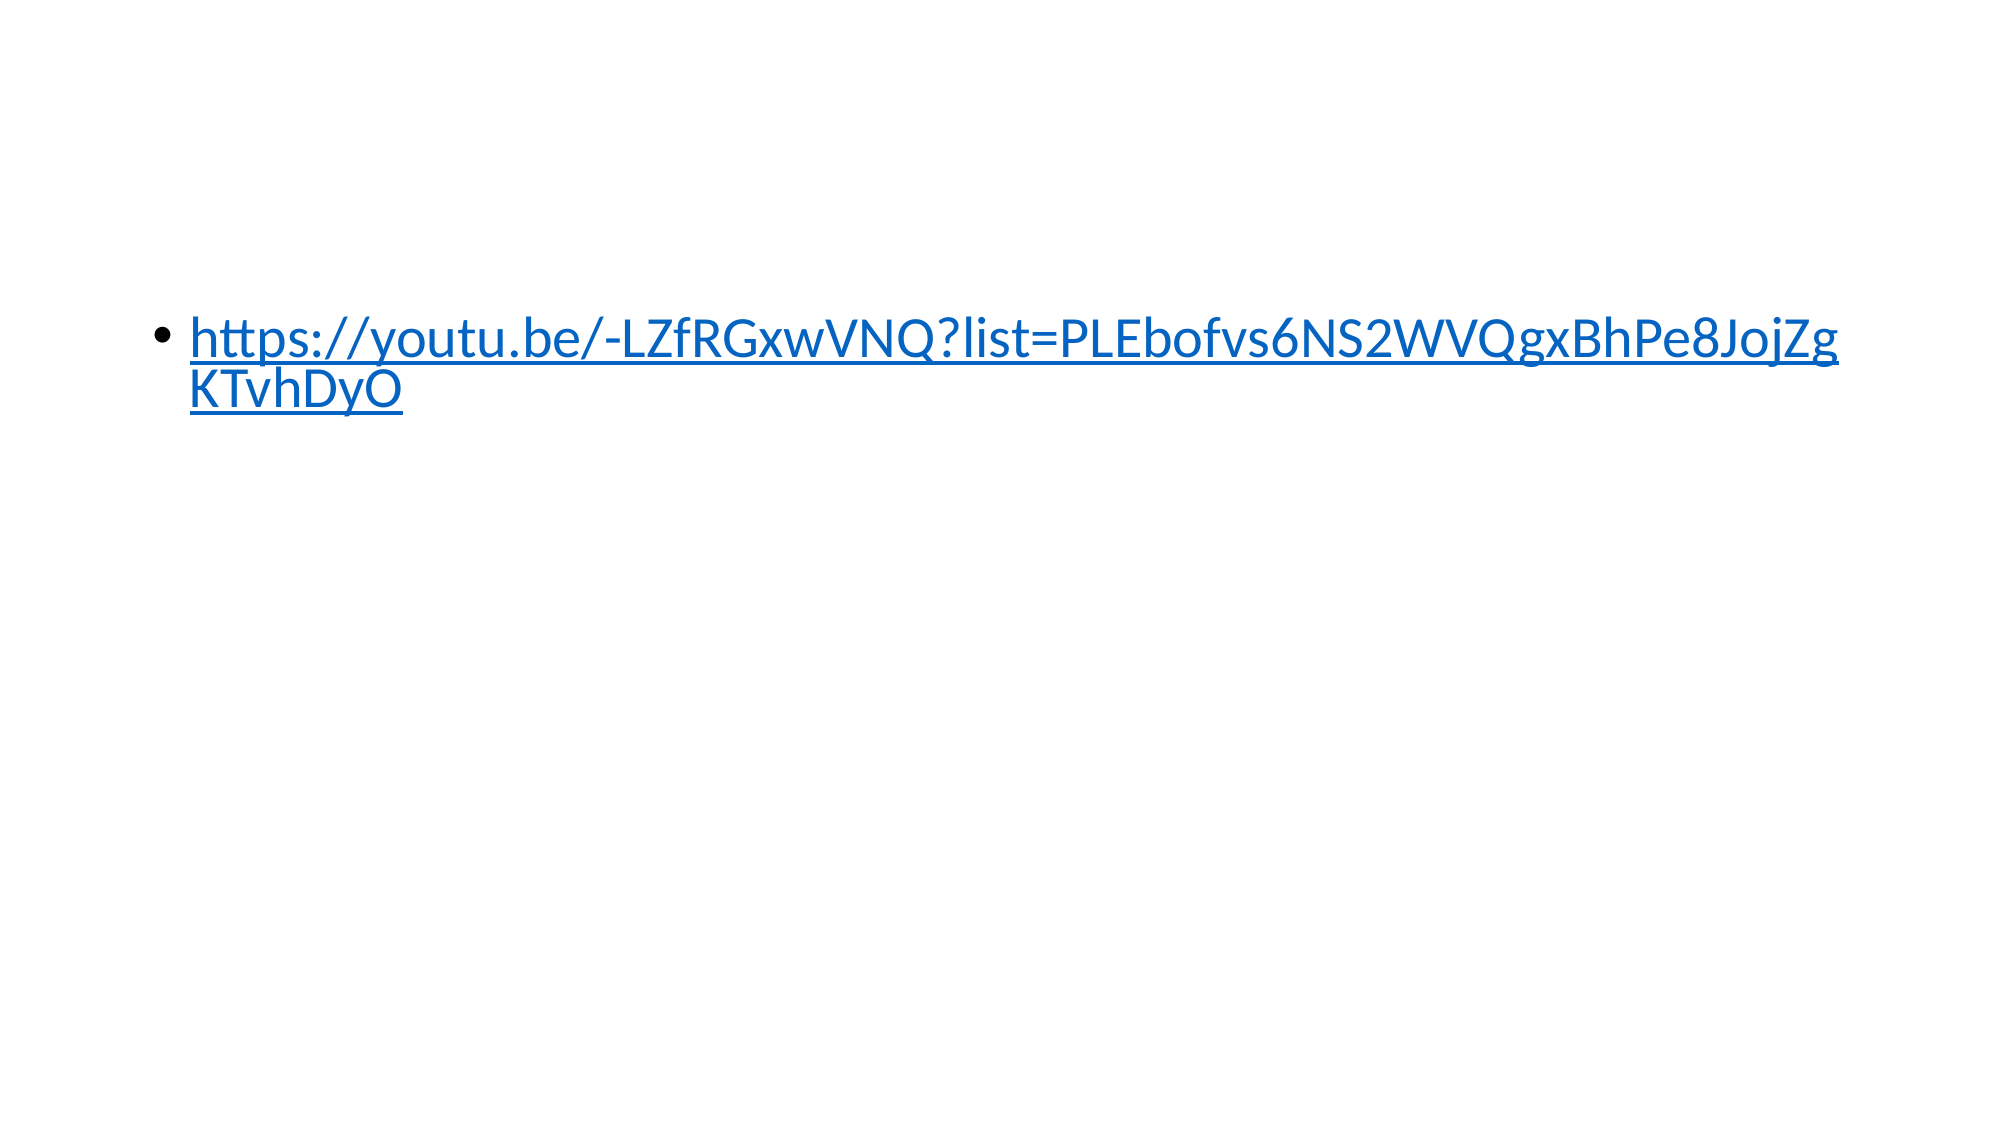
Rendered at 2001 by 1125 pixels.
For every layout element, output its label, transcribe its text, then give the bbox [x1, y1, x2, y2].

list https://youtu.be/-LZfRGxwVNQ?list=PLEbofvs6NS2WVQgxBhPe8JojZgKTvhDyO [137, 299, 1863, 1014]
